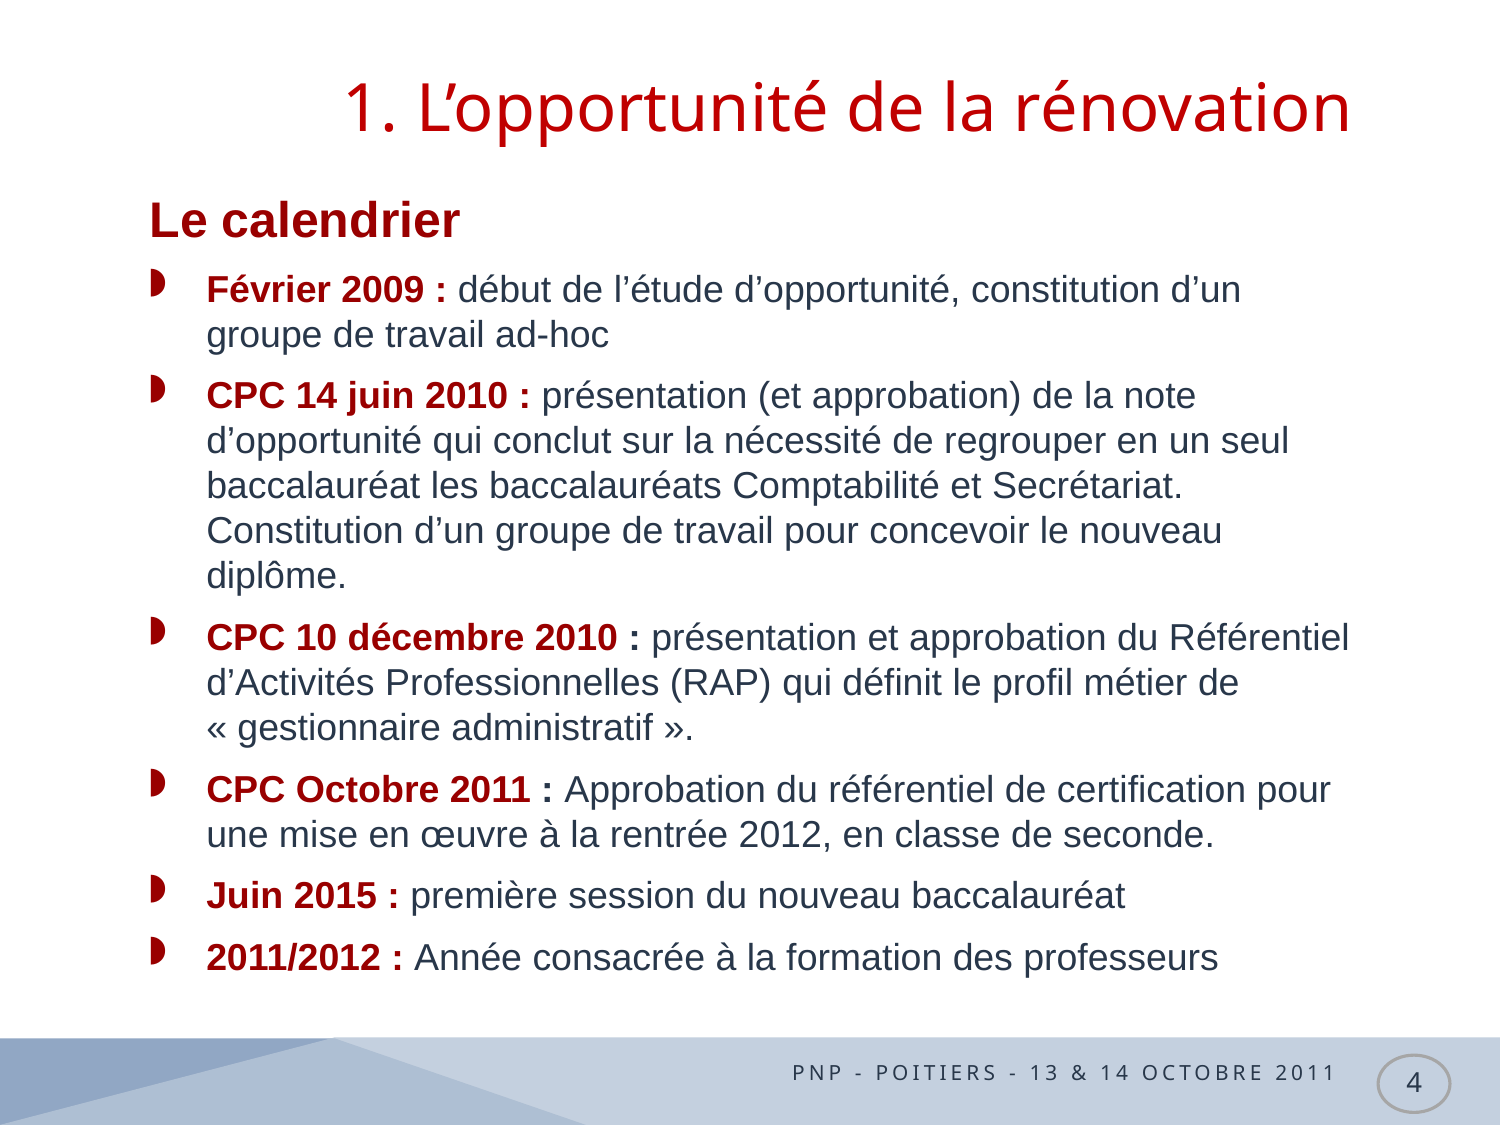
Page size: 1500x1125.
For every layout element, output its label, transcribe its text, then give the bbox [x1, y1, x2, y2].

text_box PNP - Poitiers - 13 & 14 octobre 2011 [575, 1050, 1350, 1096]
list Le calendrier Février 2009 : début de l’étude d’opportunité, constitution d’un groupe de travail ad-hoc CPC 14 juin 2010 : présentation (et approbation) de la note d’opportunité qui conclut sur la nécessité de regrouper en un seul baccalauréat les baccalauréats Comptabilité et Secrétariat. Constitution d’un groupe de travail pour concevoir le nouveau diplôme. CPC 10 décembre 2010 : présentation et approbation du Référentiel d’Activités Professionnelles (RAP) qui définit le profil métier de « gestionnaire administratif ». CPC Octobre 2011 : Approbation du référentiel de certification pour une mise en œuvre à la rentrée 2012, en classe de seconde. Juin 2015 : première session du nouveau baccalauréat 2011/2012 : Année consacrée à la formation des professeurs [134, 180, 1369, 976]
title 1. L’opportunité de la rénovation [134, 59, 1369, 151]
text_box 4 [1378, 1055, 1450, 1113]
